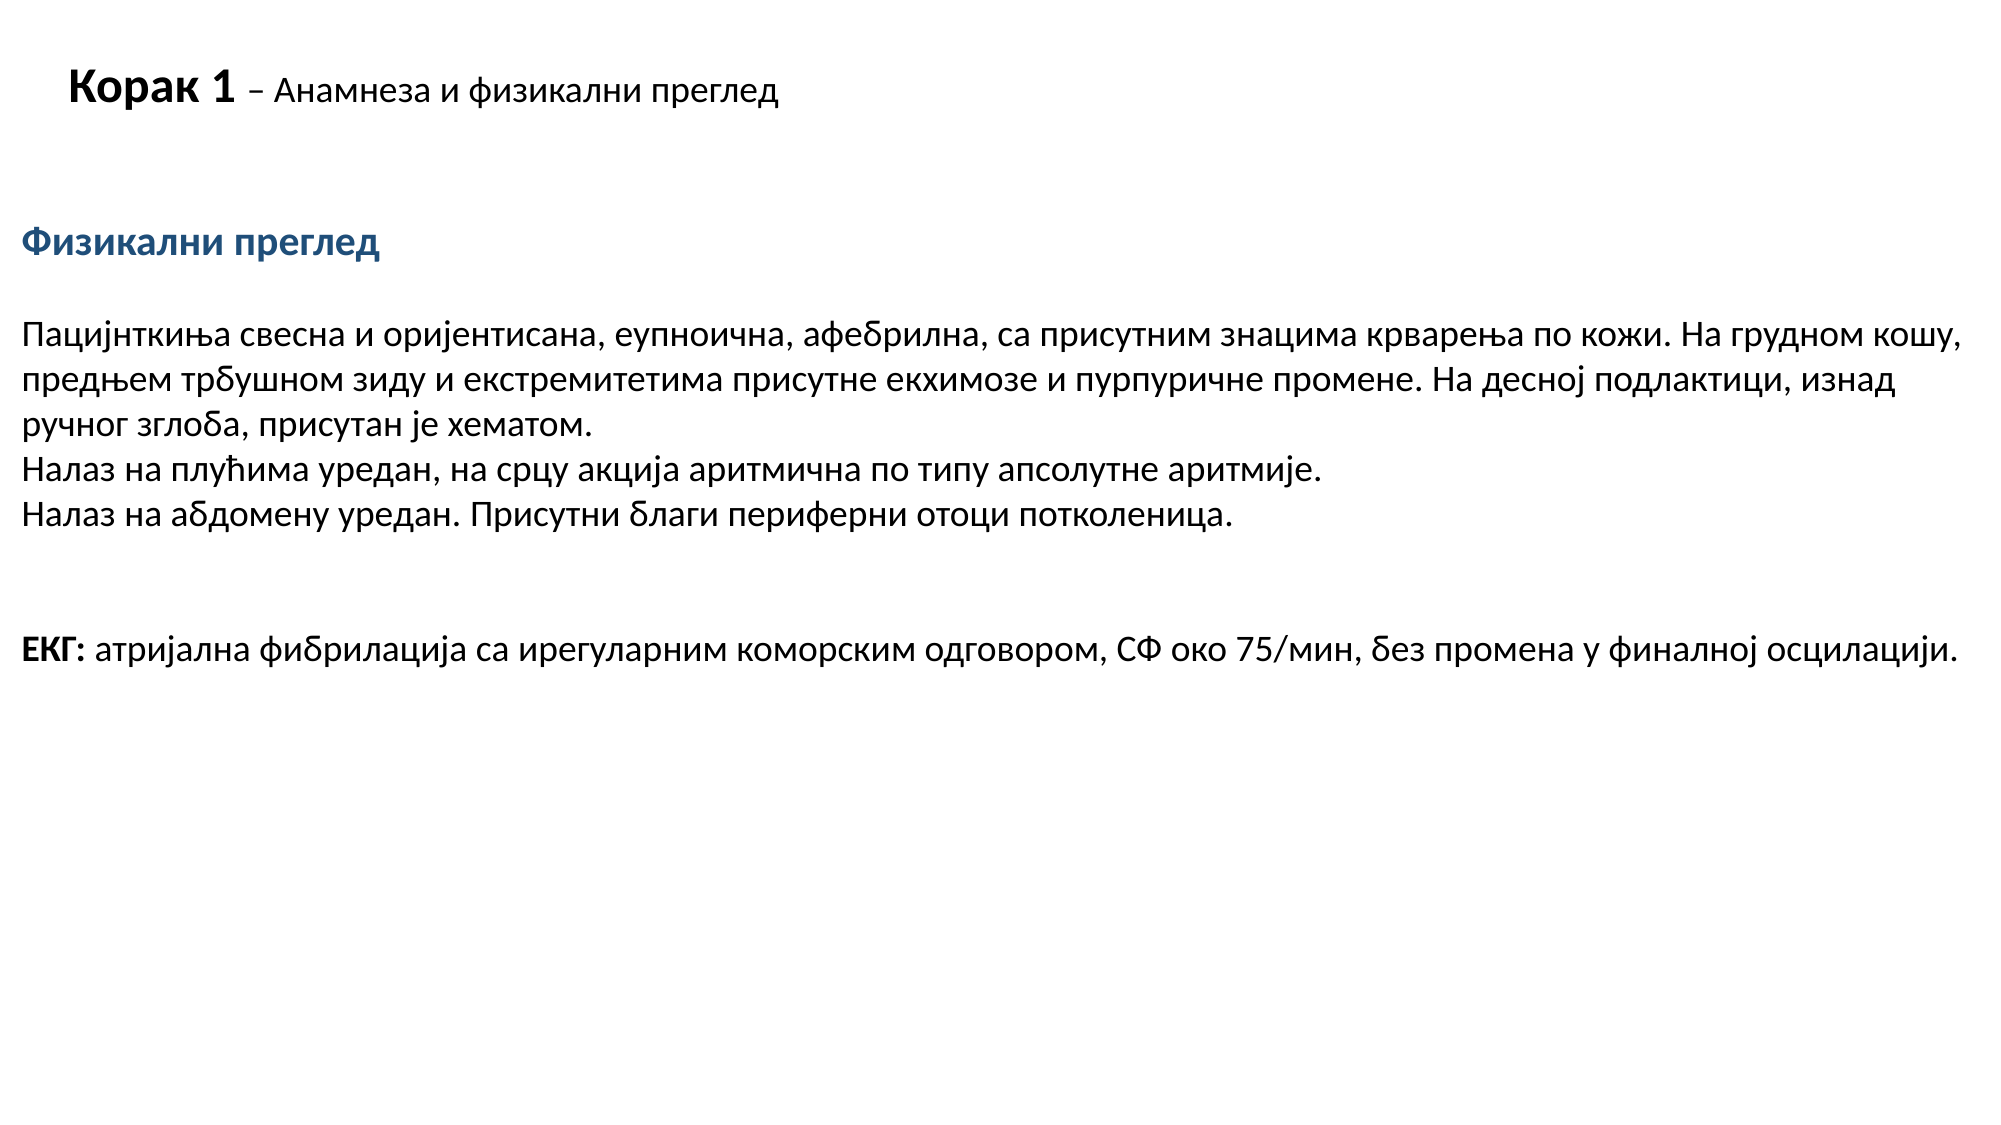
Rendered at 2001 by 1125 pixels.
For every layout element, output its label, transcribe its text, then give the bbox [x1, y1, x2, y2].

text_box Корак 1 – Анамнеза и физикални преглед [53, 45, 795, 121]
text_box Физикални преглед Пацијнткиња свесна и оријентисана, еупноична, афебрилна, са присутним знацима крварења по кожи. На грудном кошу, предњем трбушном зиду и екстремитетима присутне екхимозе и пурпуричне промене. На десној подлактици, изнад ручног зглоба, присутан је хематом. Налаз на плућима уредан, на срцу акција аритмична по типу апсолутне аритмије. Налаз на абдомену уредан. Присутни благи периферни отоци потколеница. ЕКГ: атријална фибрилација са ирегуларним коморским одговором, СФ око 75/мин, без промена у финалној осцилацији. [6, 206, 1985, 722]
